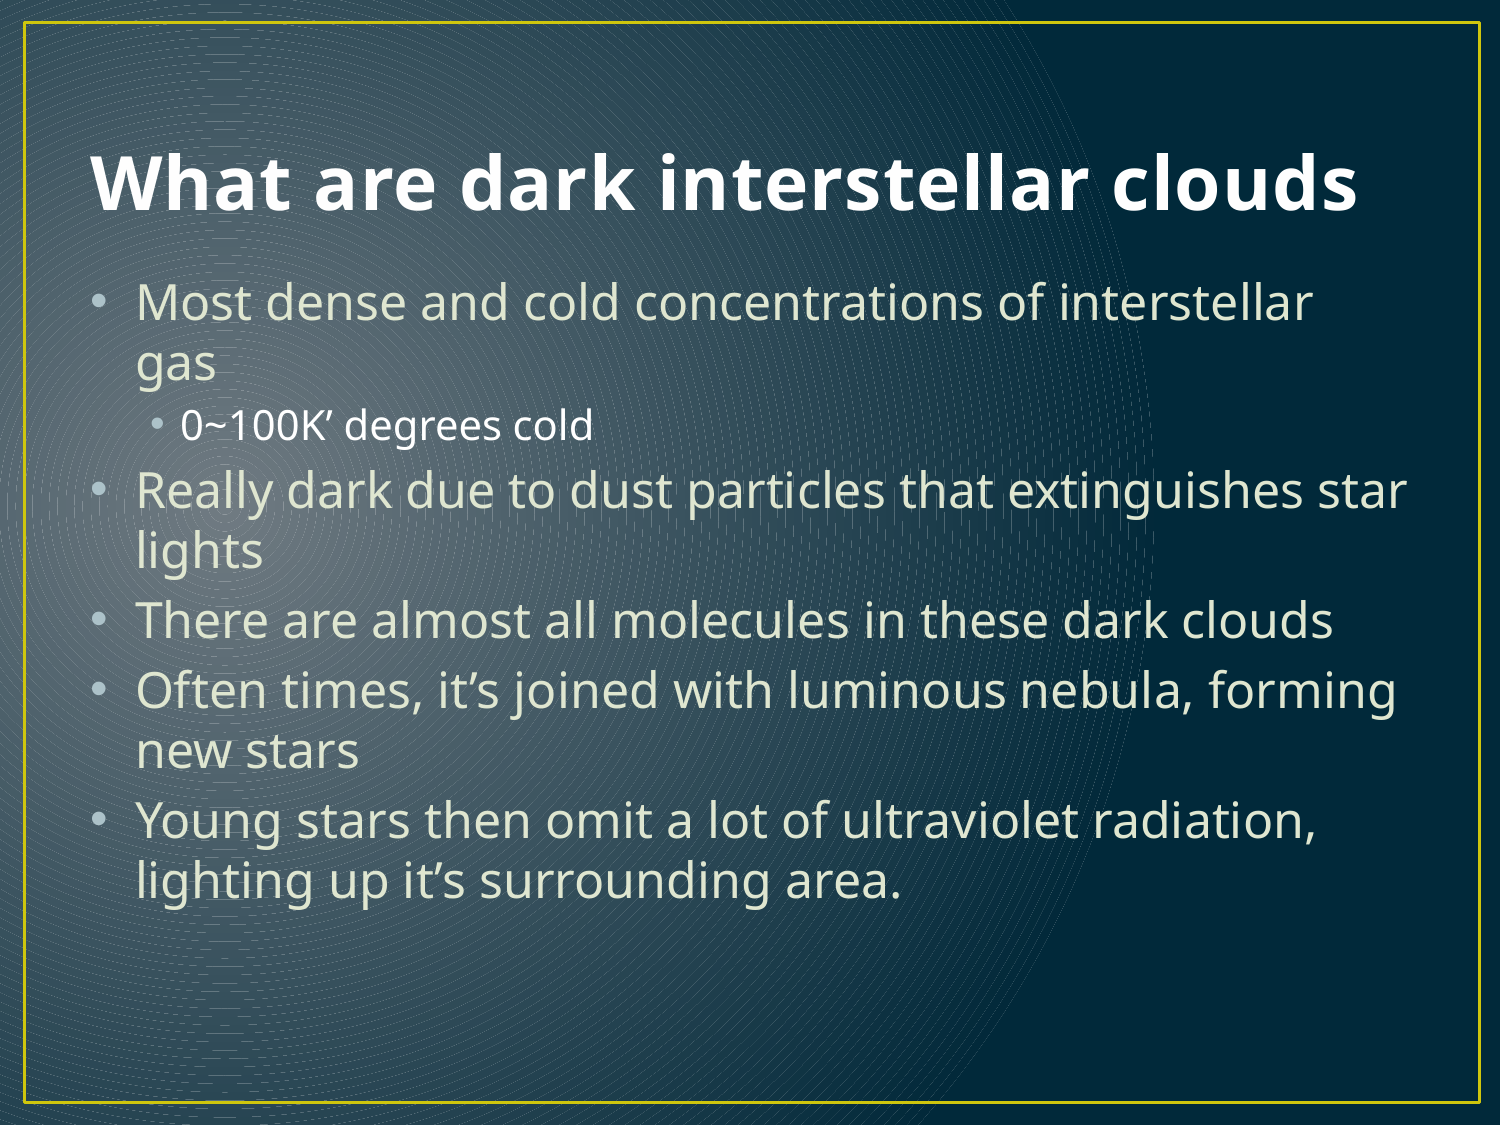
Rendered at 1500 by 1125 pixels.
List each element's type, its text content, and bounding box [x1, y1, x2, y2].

title What are dark interstellar clouds [75, 45, 1425, 233]
list Most dense and cold concentrations of interstellar gas 0~100K’ degrees cold Really dark due to dust particles that extinguishes star lights There are almost all molecules in these dark clouds Often times, it’s joined with luminous nebula, forming new stars Young stars then omit a lot of ultraviolet radiation, lighting up it’s surrounding area. [75, 262, 1425, 1005]
